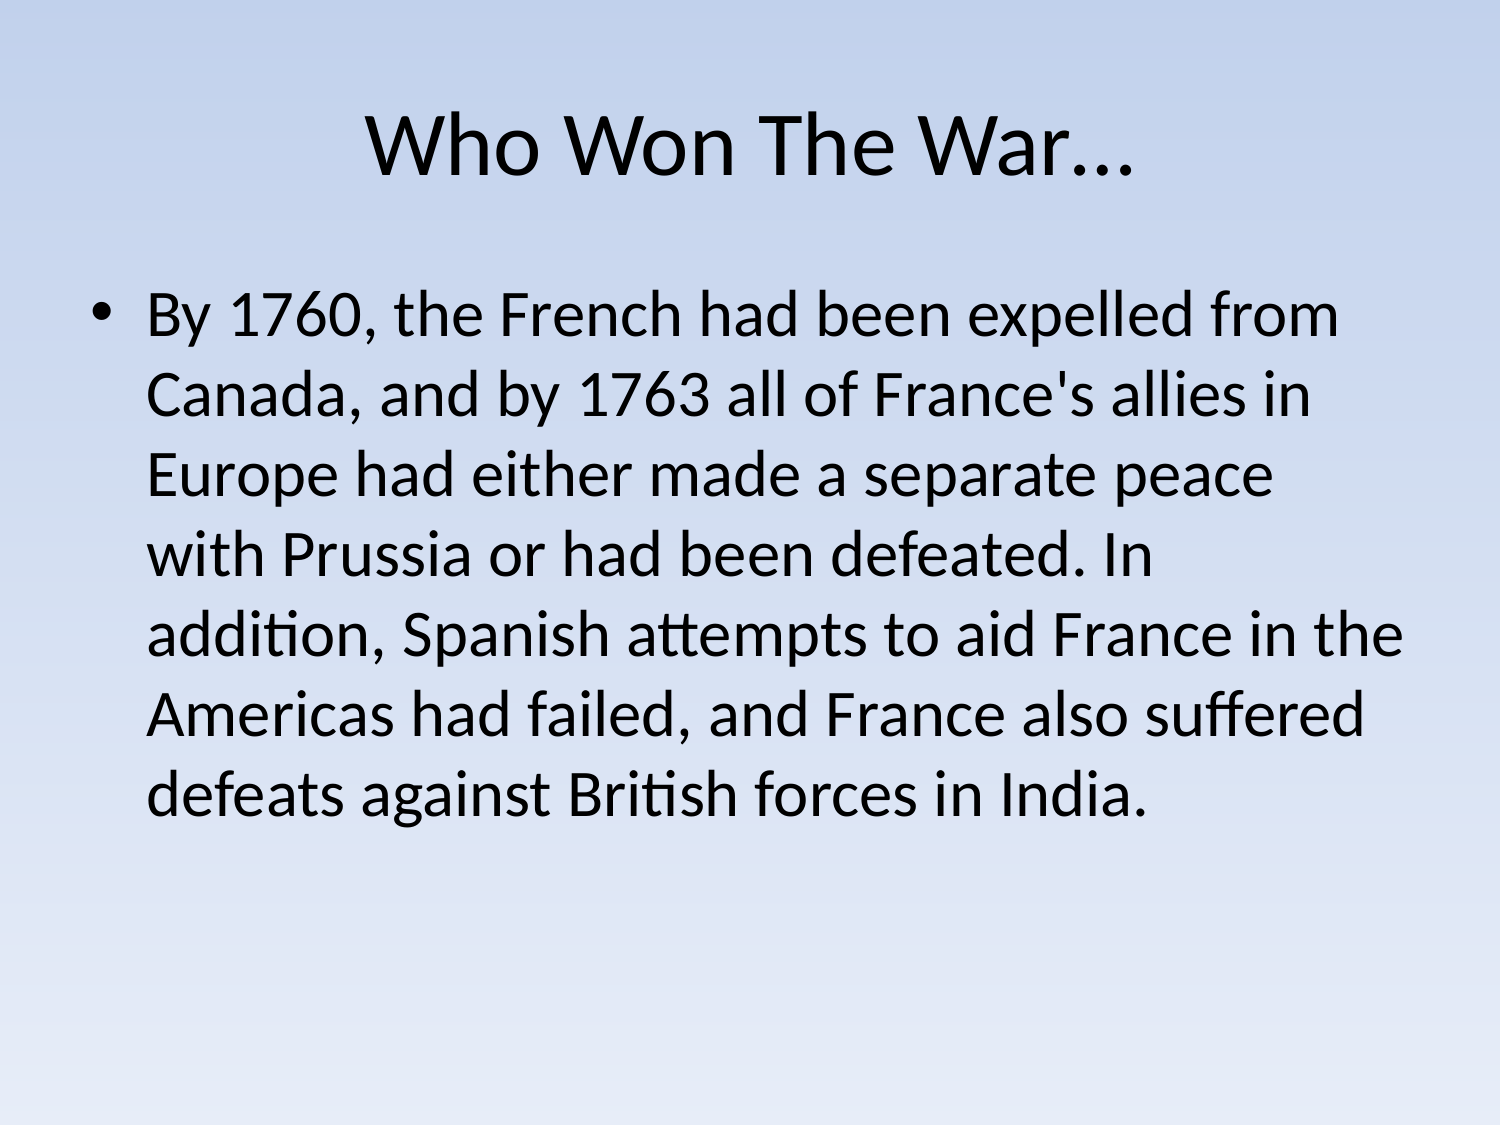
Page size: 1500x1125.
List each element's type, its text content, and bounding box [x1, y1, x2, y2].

list By 1760, the French had been expelled from Canada, and by 1763 all of France's allies in Europe had either made a separate peace with Prussia or had been defeated. In addition, Spanish attempts to aid France in the Americas had failed, and France also suffered defeats against British forces in India. [75, 262, 1425, 1005]
title Who Won The War… [75, 45, 1425, 233]
